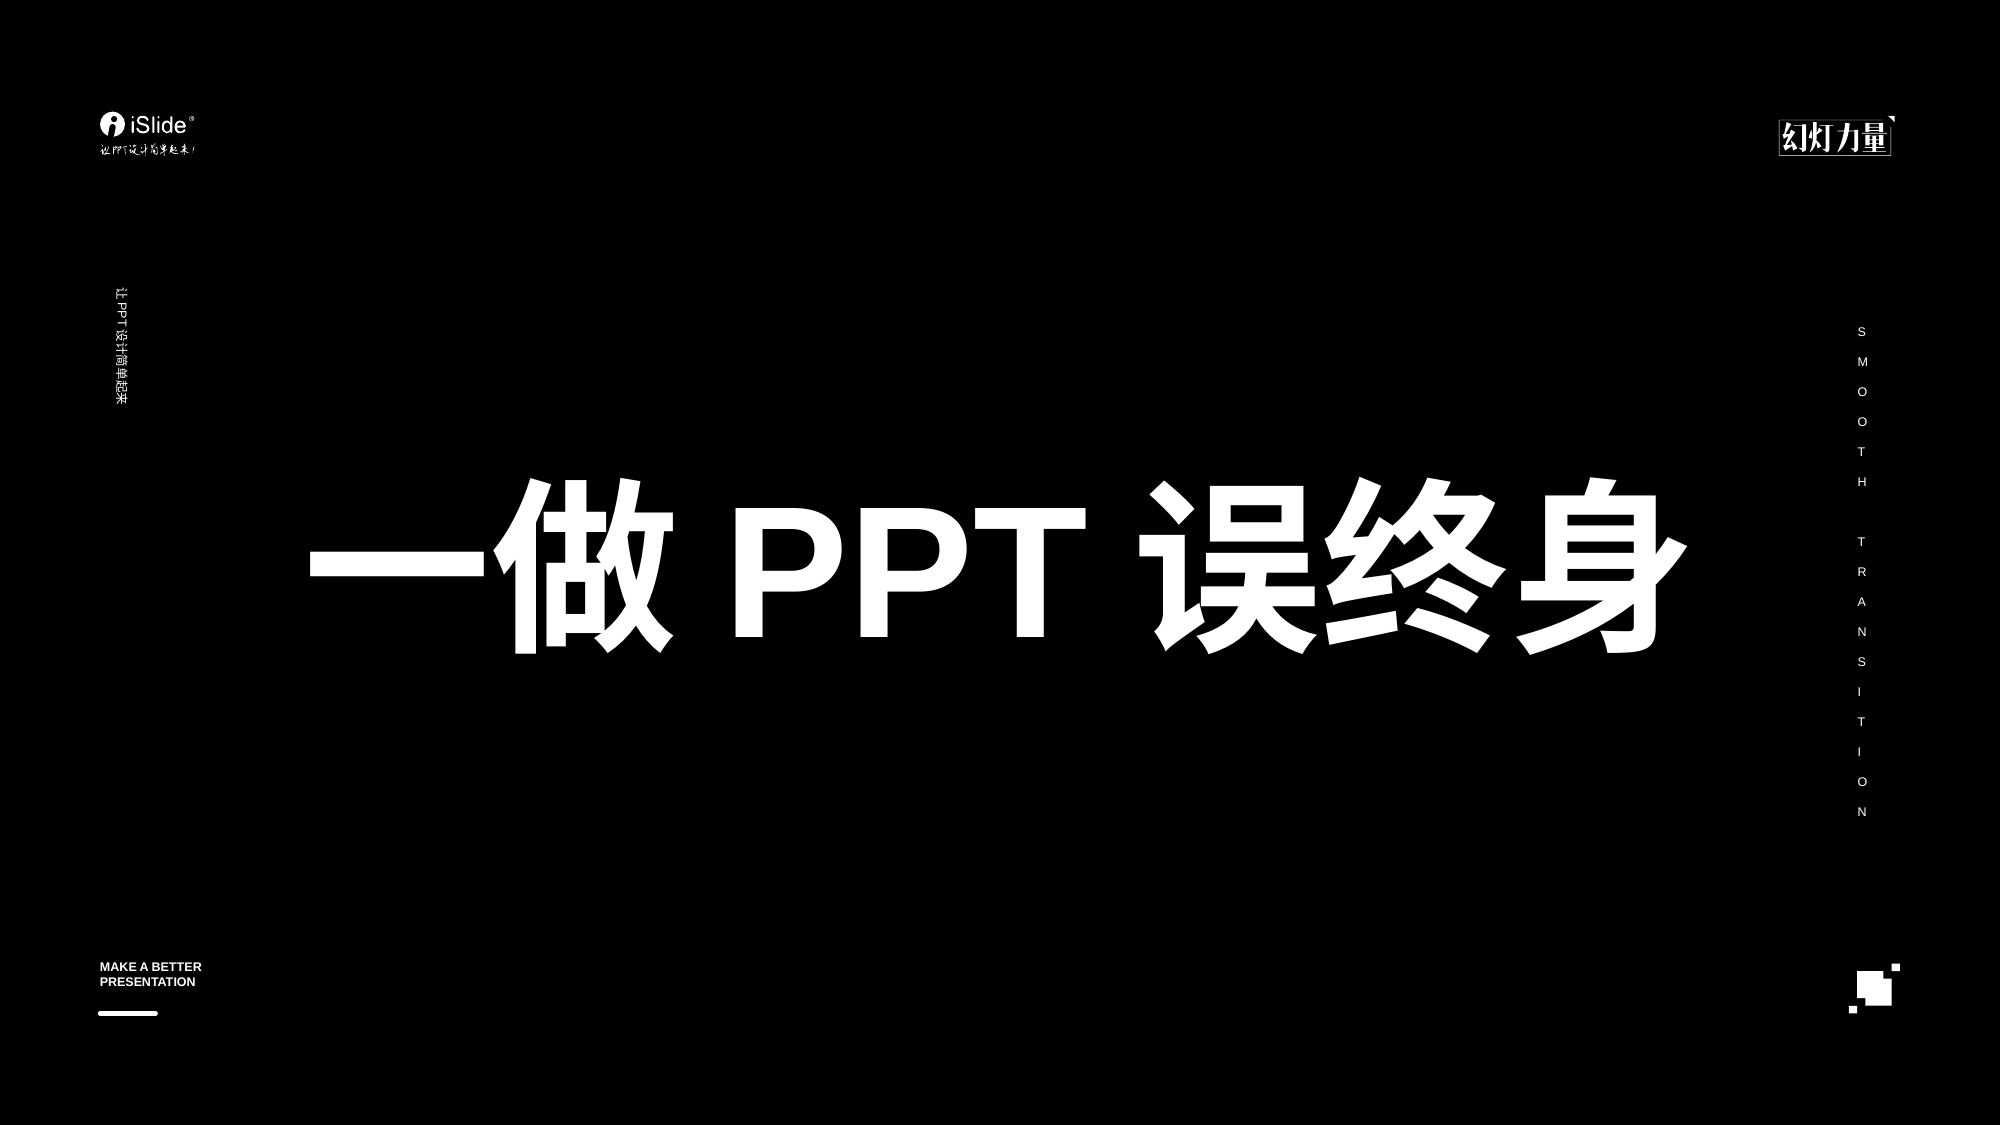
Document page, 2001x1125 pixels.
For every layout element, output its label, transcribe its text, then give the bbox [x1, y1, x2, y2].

text_box 一做PPT误终身 [211, 405, 1788, 719]
